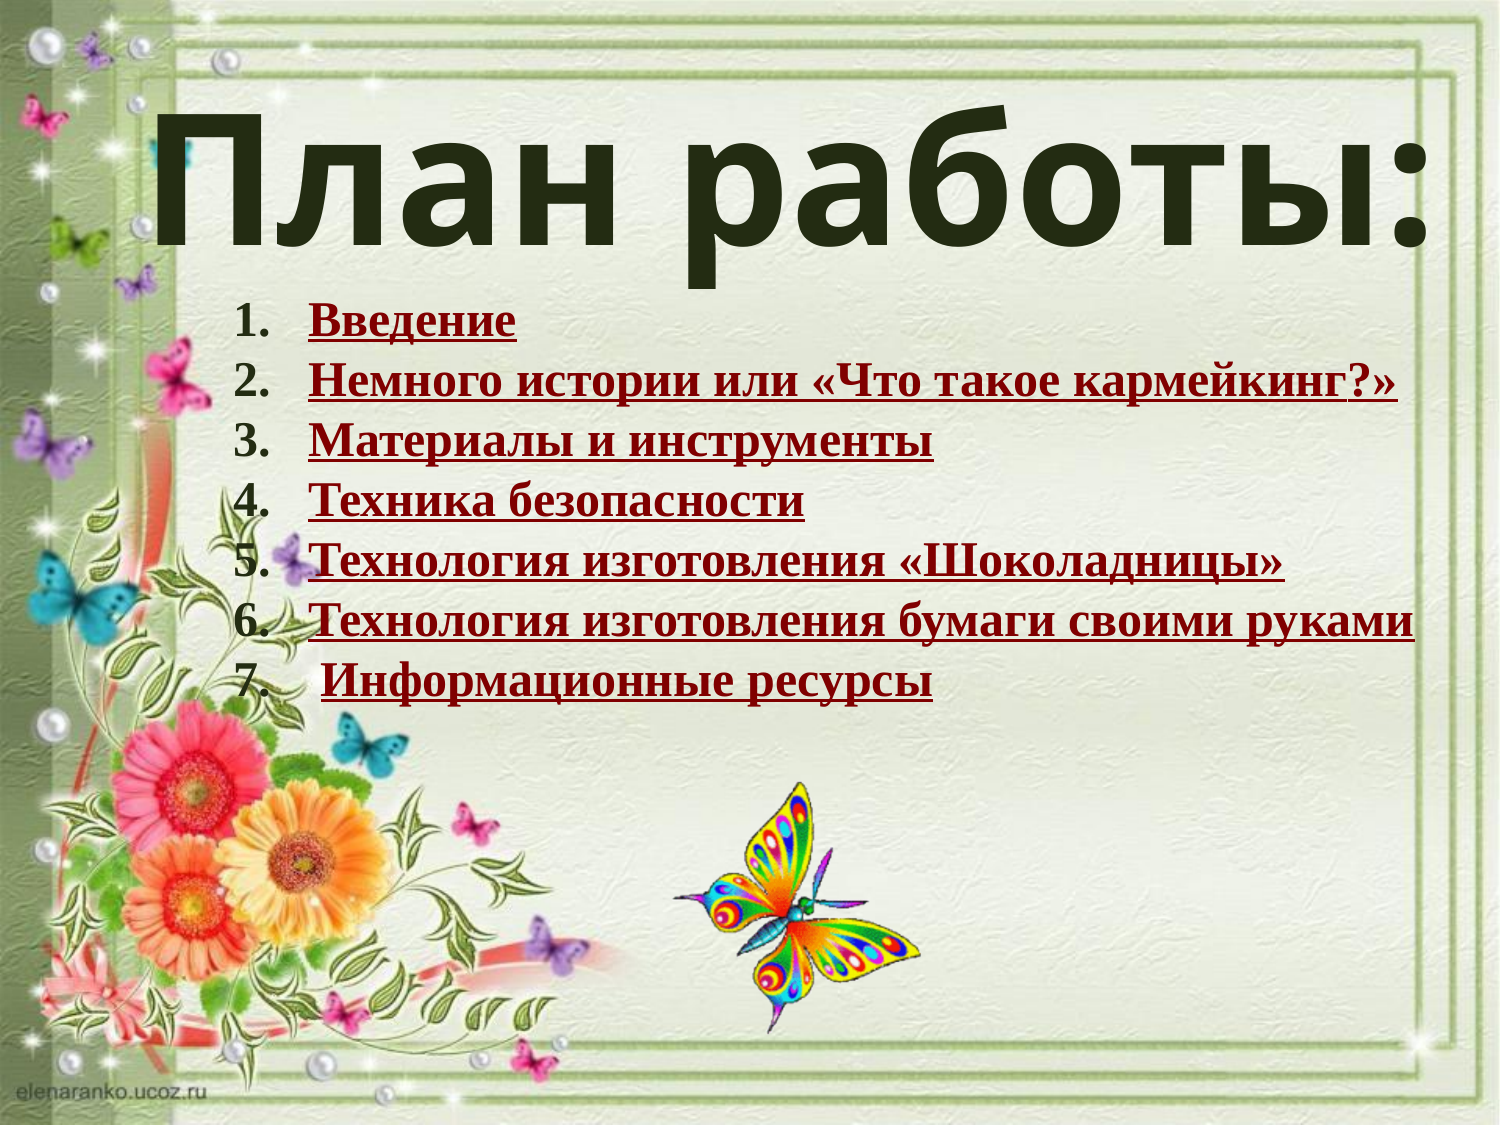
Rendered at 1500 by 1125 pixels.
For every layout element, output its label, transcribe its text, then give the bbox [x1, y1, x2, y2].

text_box Введение Немного истории или «Что такое кармейкинг?» Материалы и инструменты Техника безопасности Технология изготовления «Шоколадницы» Технология изготовления бумаги своими руками 7. Информационные ресурсы [218, 278, 1455, 714]
text_box План работы: [126, 54, 1452, 290]
picture [0, 0, 1500, 1125]
